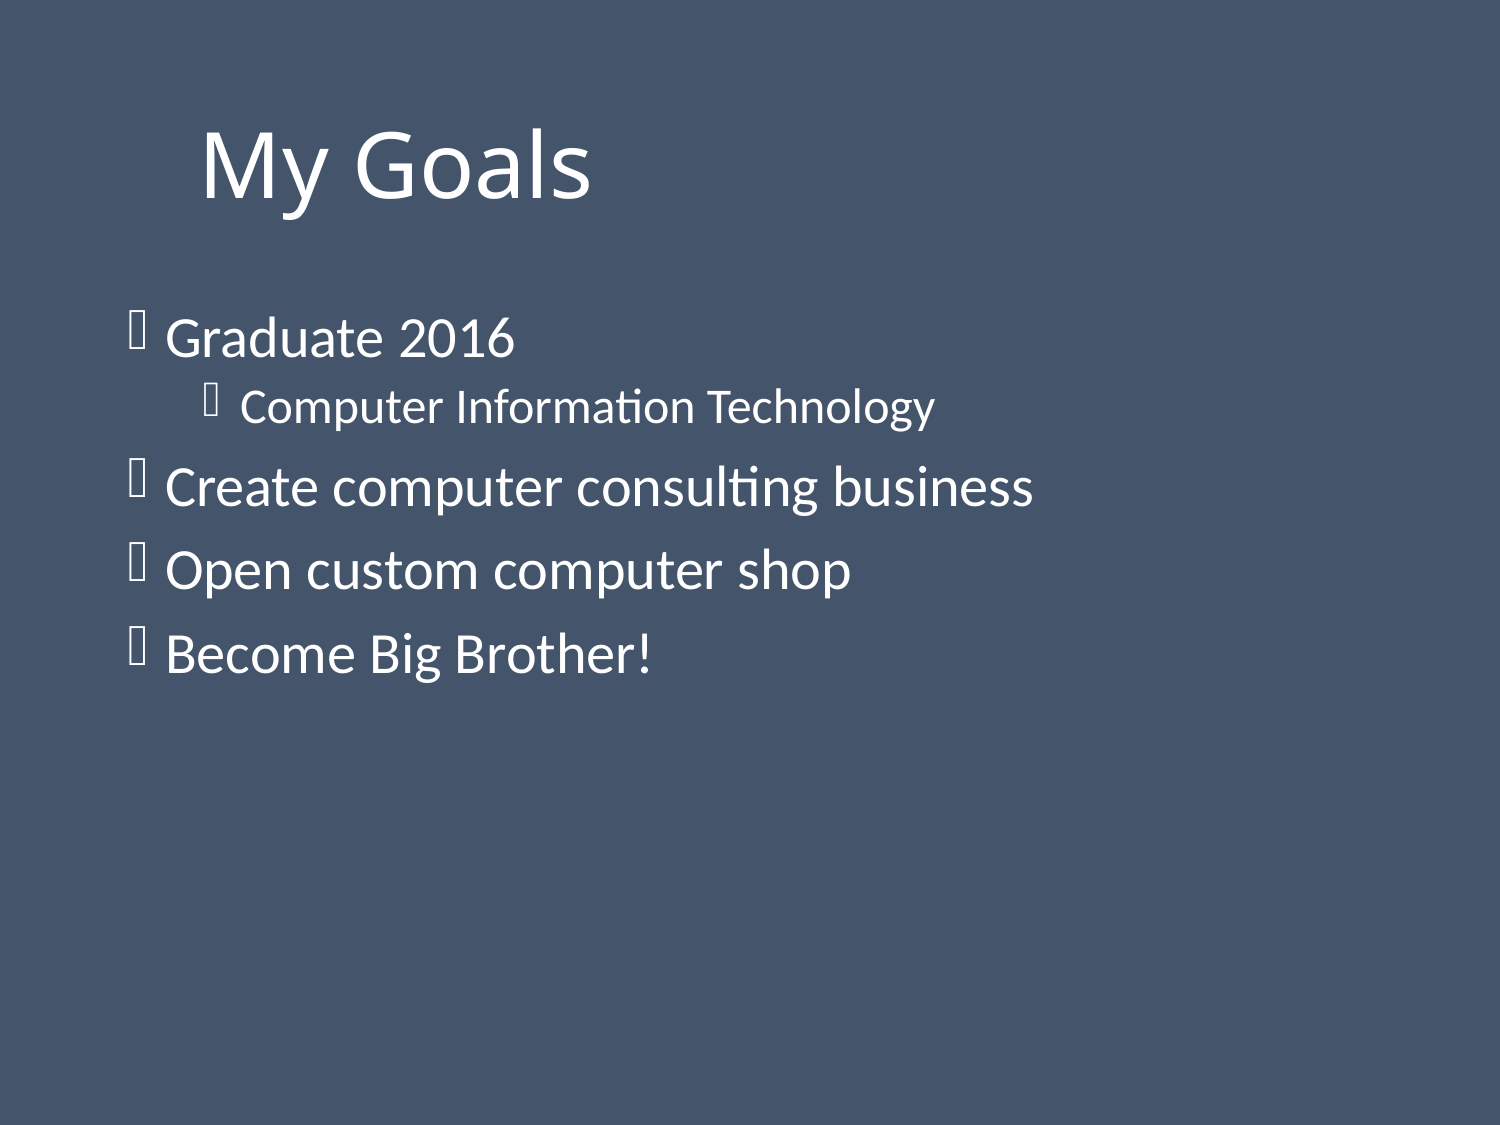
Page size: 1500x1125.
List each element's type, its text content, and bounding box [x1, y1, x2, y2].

list Graduate 2016 Computer Information Technology Create computer consulting business Open custom computer shop Become Big Brother! [112, 299, 1388, 1014]
title My Goals [112, 60, 1388, 278]
